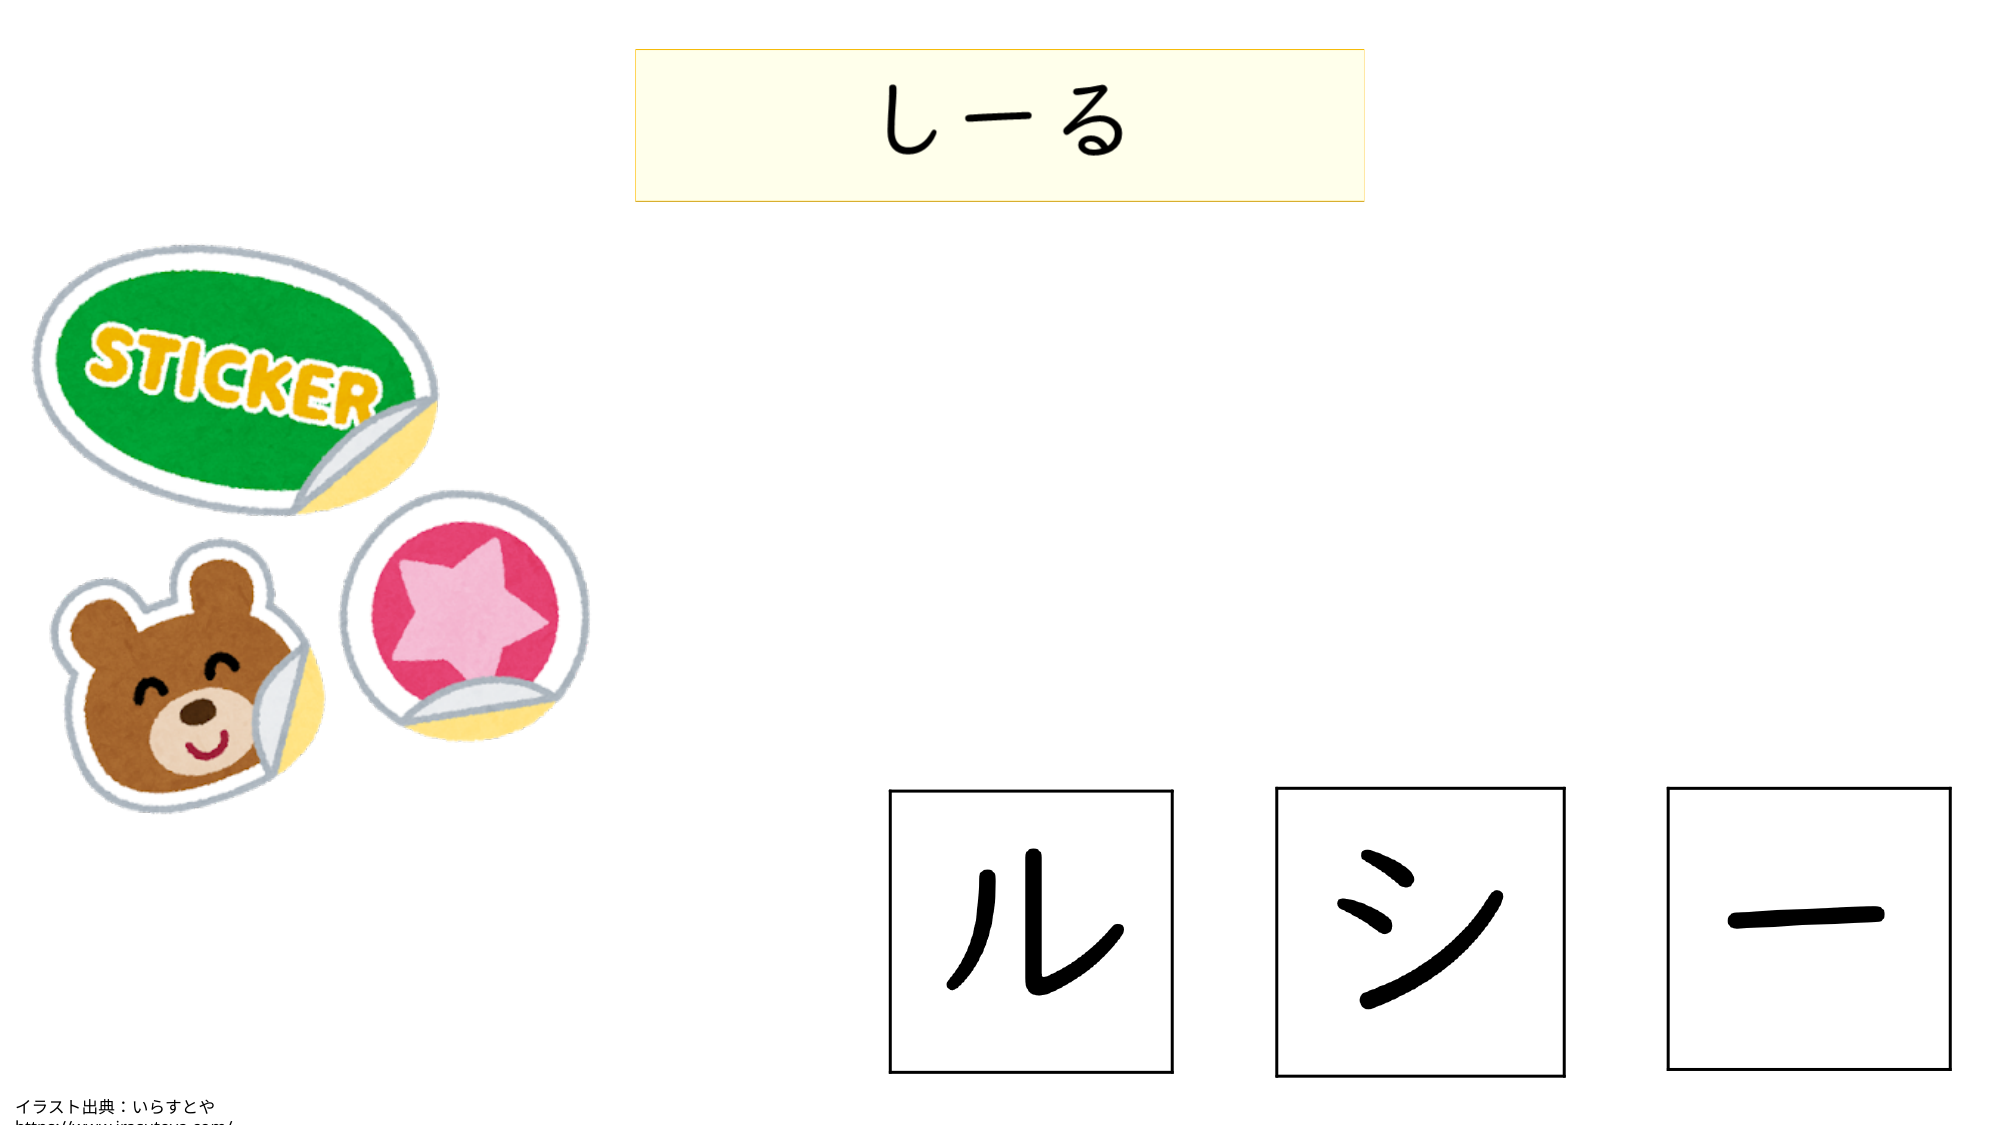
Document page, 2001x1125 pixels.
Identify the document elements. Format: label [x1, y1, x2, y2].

picture [1663, 784, 1955, 1074]
picture [885, 784, 1176, 1077]
picture [1272, 783, 1568, 1079]
picture [635, 42, 1365, 211]
list [22, 235, 612, 829]
